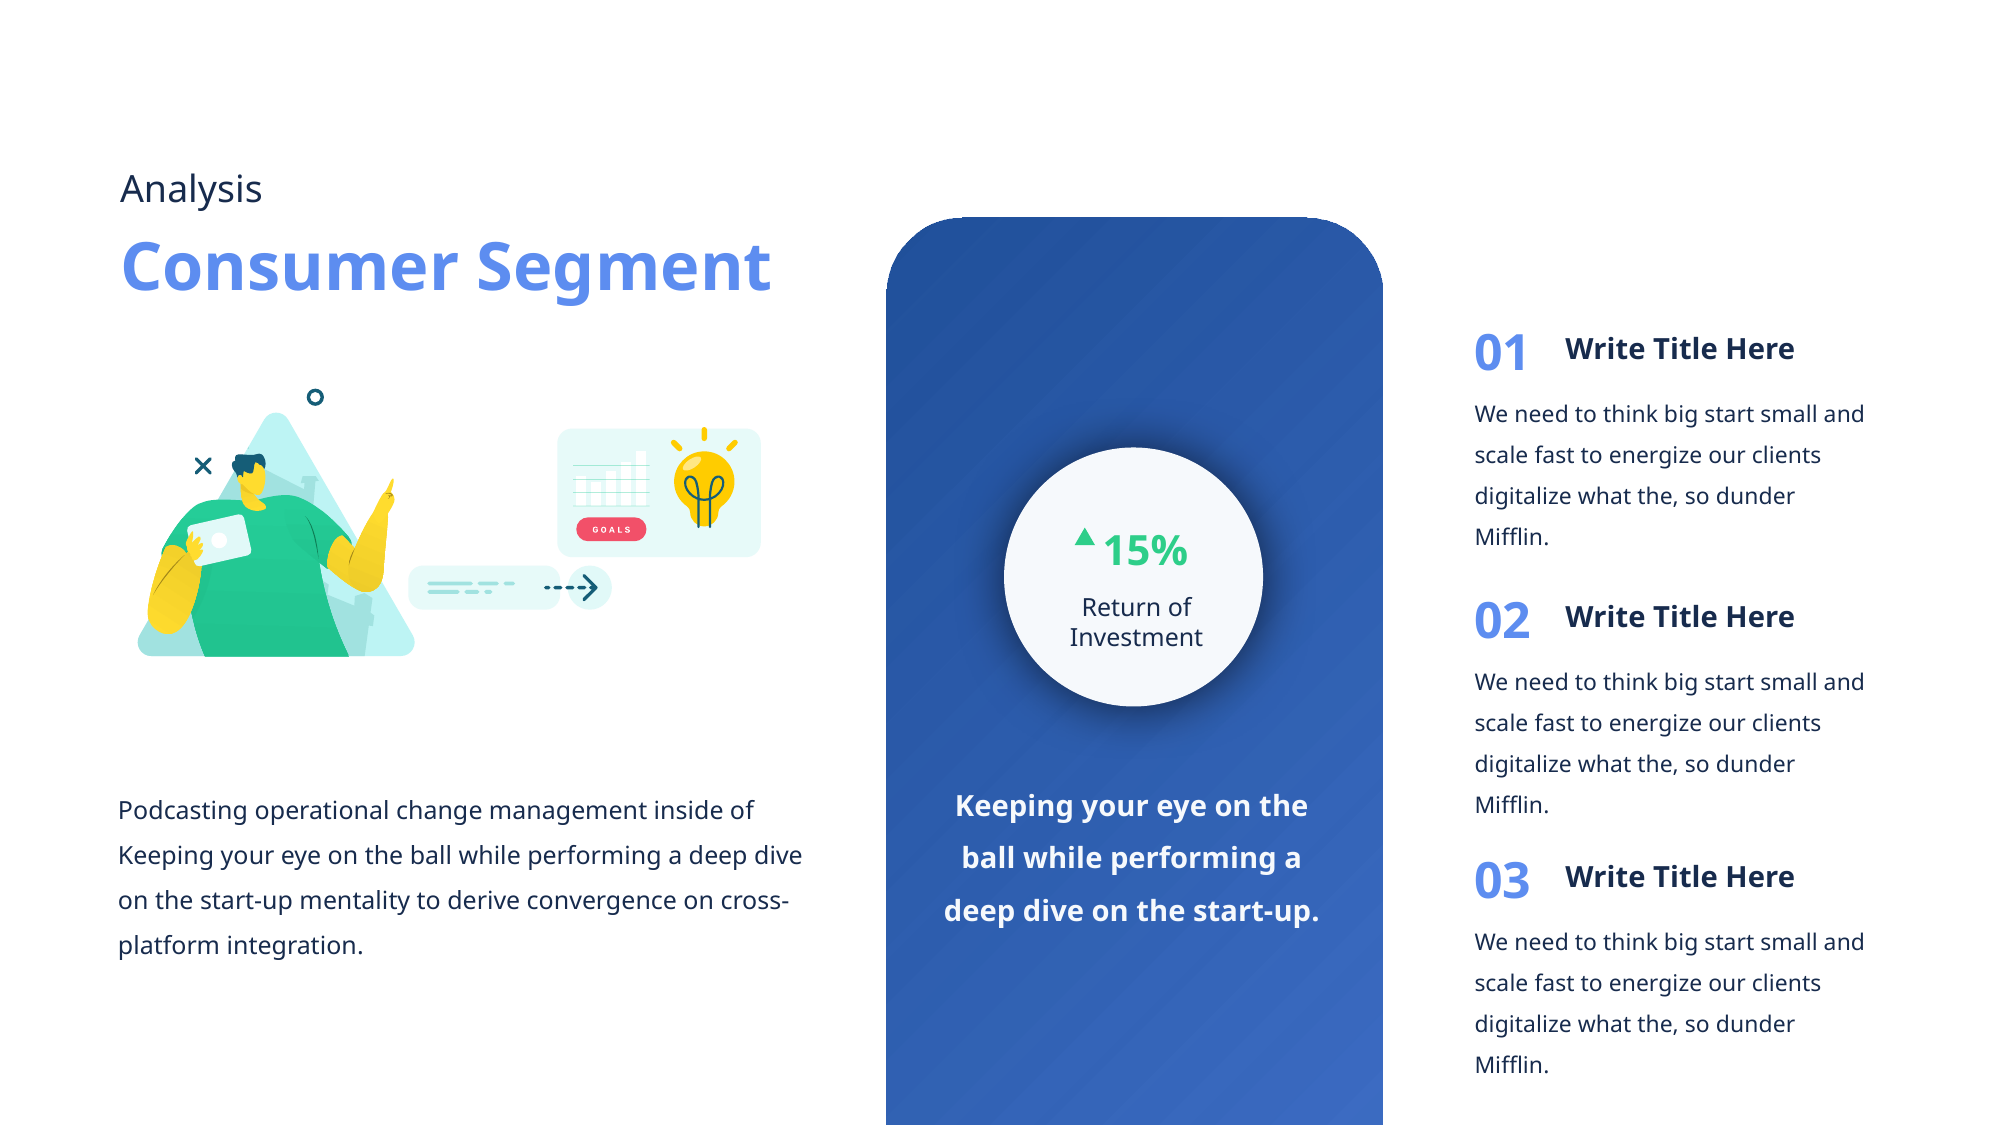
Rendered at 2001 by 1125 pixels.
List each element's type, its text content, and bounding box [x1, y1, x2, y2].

text_box 02 [1459, 581, 1567, 646]
text_box 03 [1459, 840, 1567, 906]
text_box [1004, 447, 1264, 707]
text_box Write Title Here [1550, 591, 1915, 641]
picture [885, 217, 1382, 1125]
text_box Write Title Here [1550, 322, 1915, 373]
text_box We need to think big start small and scale fast to energize our clients digitalize what the, so dunder Mifflin. [1459, 378, 1884, 558]
text_box Consumer Segment [105, 216, 830, 311]
text_box Podcasting operational change management inside of Keeping your eye on the ball while performing a deep dive on the start-up mentality to derive convergence on cross-platform integration. [103, 772, 828, 967]
text_box We need to think big start small and scale fast to energize our clients digitalize what the, so dunder Mifflin. [1459, 906, 1884, 1086]
text_box 01 [1459, 312, 1551, 378]
text_box We need to think big start small and scale fast to energize our clients digitalize what the, so dunder Mifflin. [1459, 646, 1884, 826]
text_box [137, 388, 761, 657]
text_box Analysis [105, 157, 278, 217]
text_box Write Title Here [1550, 851, 1915, 901]
